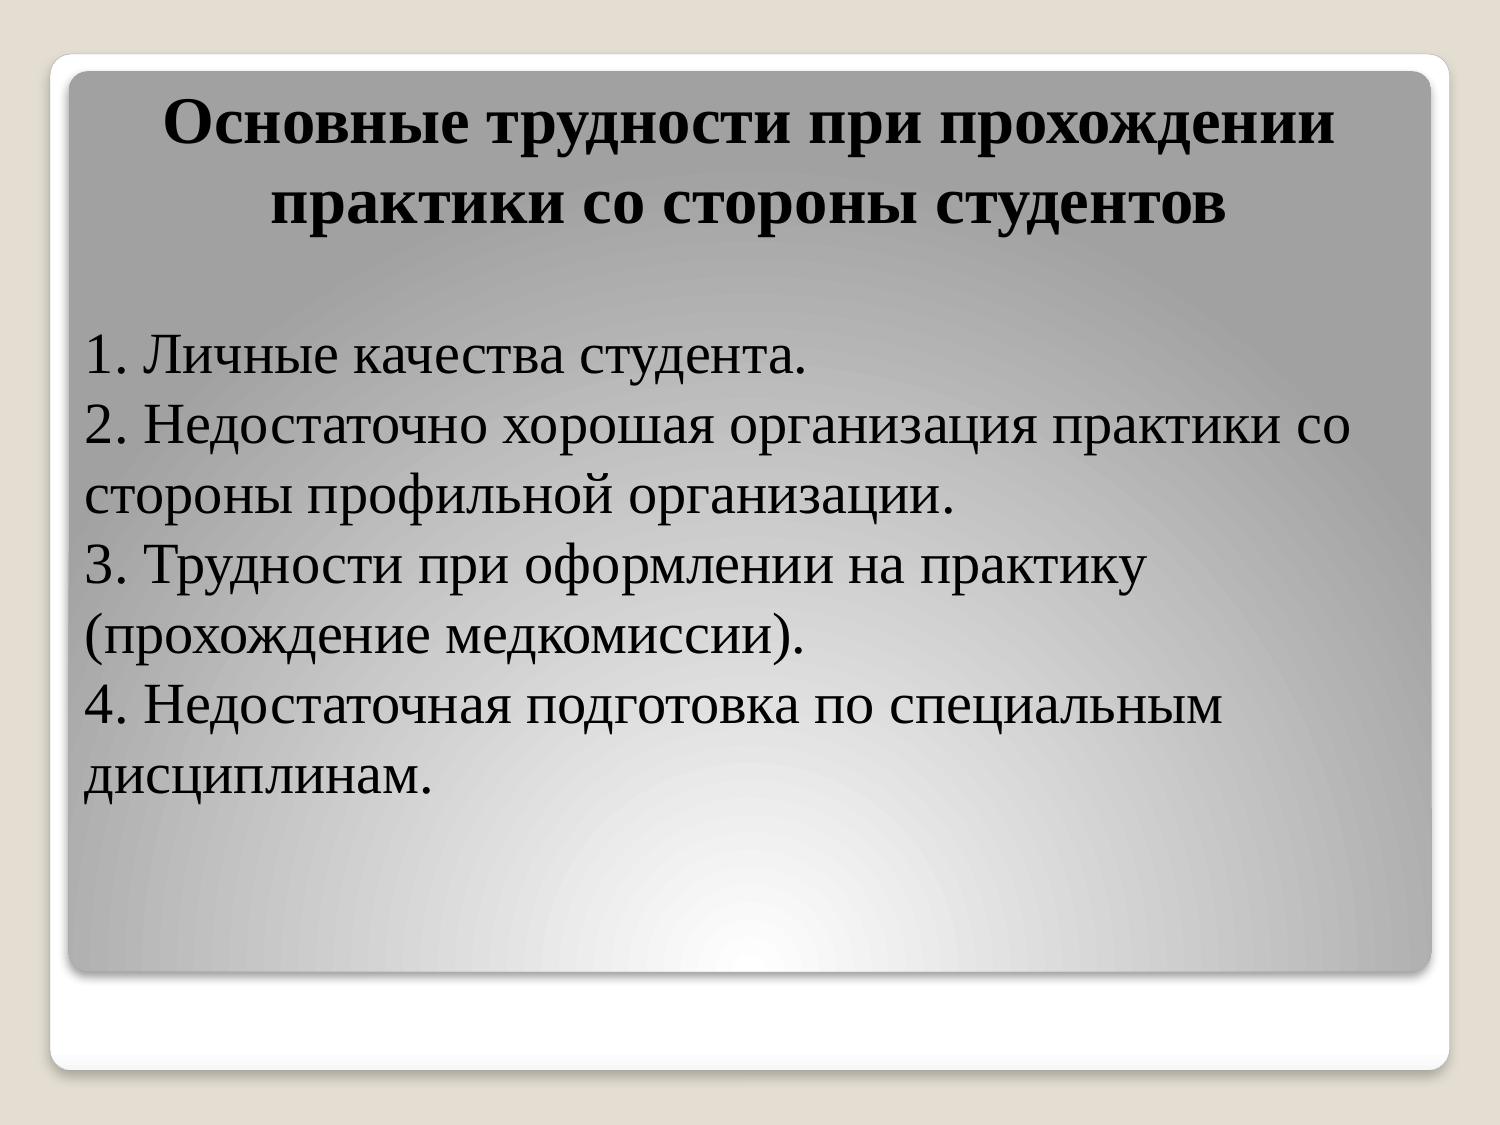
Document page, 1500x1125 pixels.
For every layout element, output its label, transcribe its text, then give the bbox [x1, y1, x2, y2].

text_box Основные трудности при прохождении практики со стороны студентов [123, 69, 1376, 244]
text_box 1. Личные качества студента. 2. Недостаточно хорошая организация практики со стороны профильной организации. 3. Трудности при оформлении на практику (прохождение медкомиссии). 4. Недостаточная подготовка по специальным дисциплинам. [70, 307, 1430, 813]
